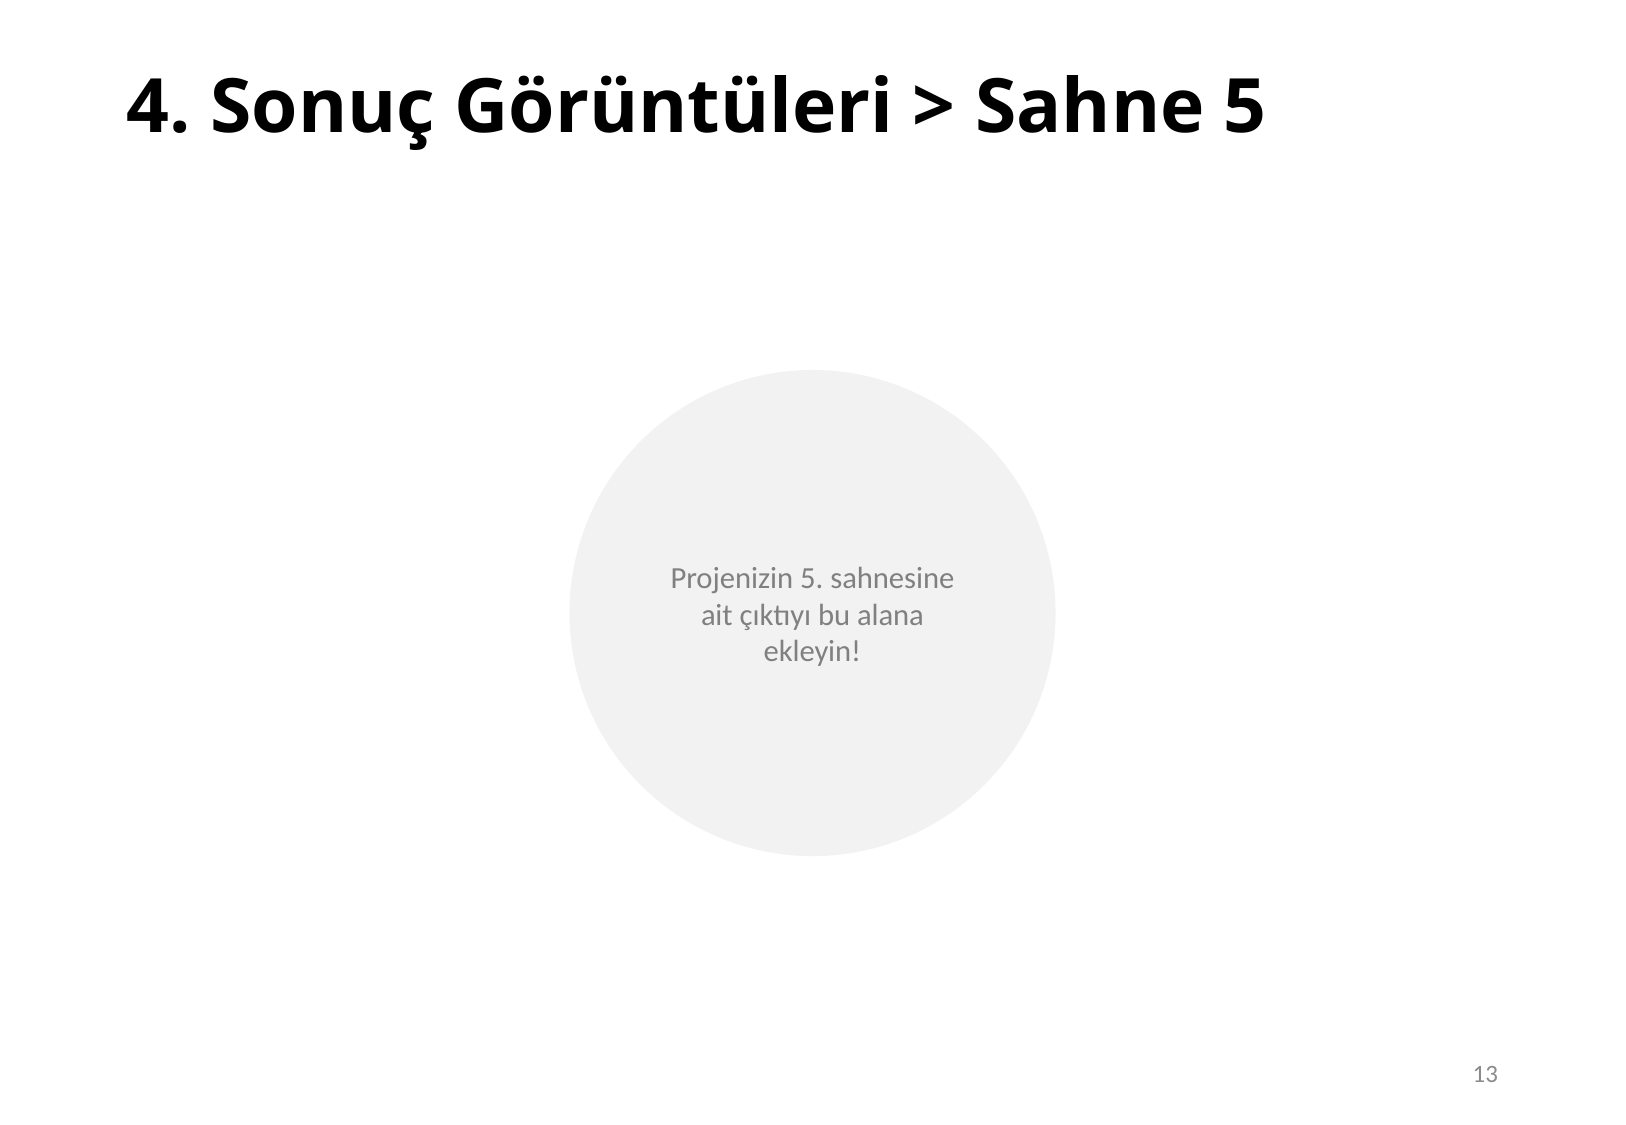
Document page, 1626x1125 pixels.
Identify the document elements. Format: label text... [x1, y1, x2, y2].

text_box Projenizin 5. sahnesine ait çıktıyı bu alana ekleyin! [568, 368, 1057, 858]
title 4. Sonuç Görüntüleri > Sahne 5 [111, 59, 1514, 162]
slide_number 13 [1147, 1042, 1514, 1103]
